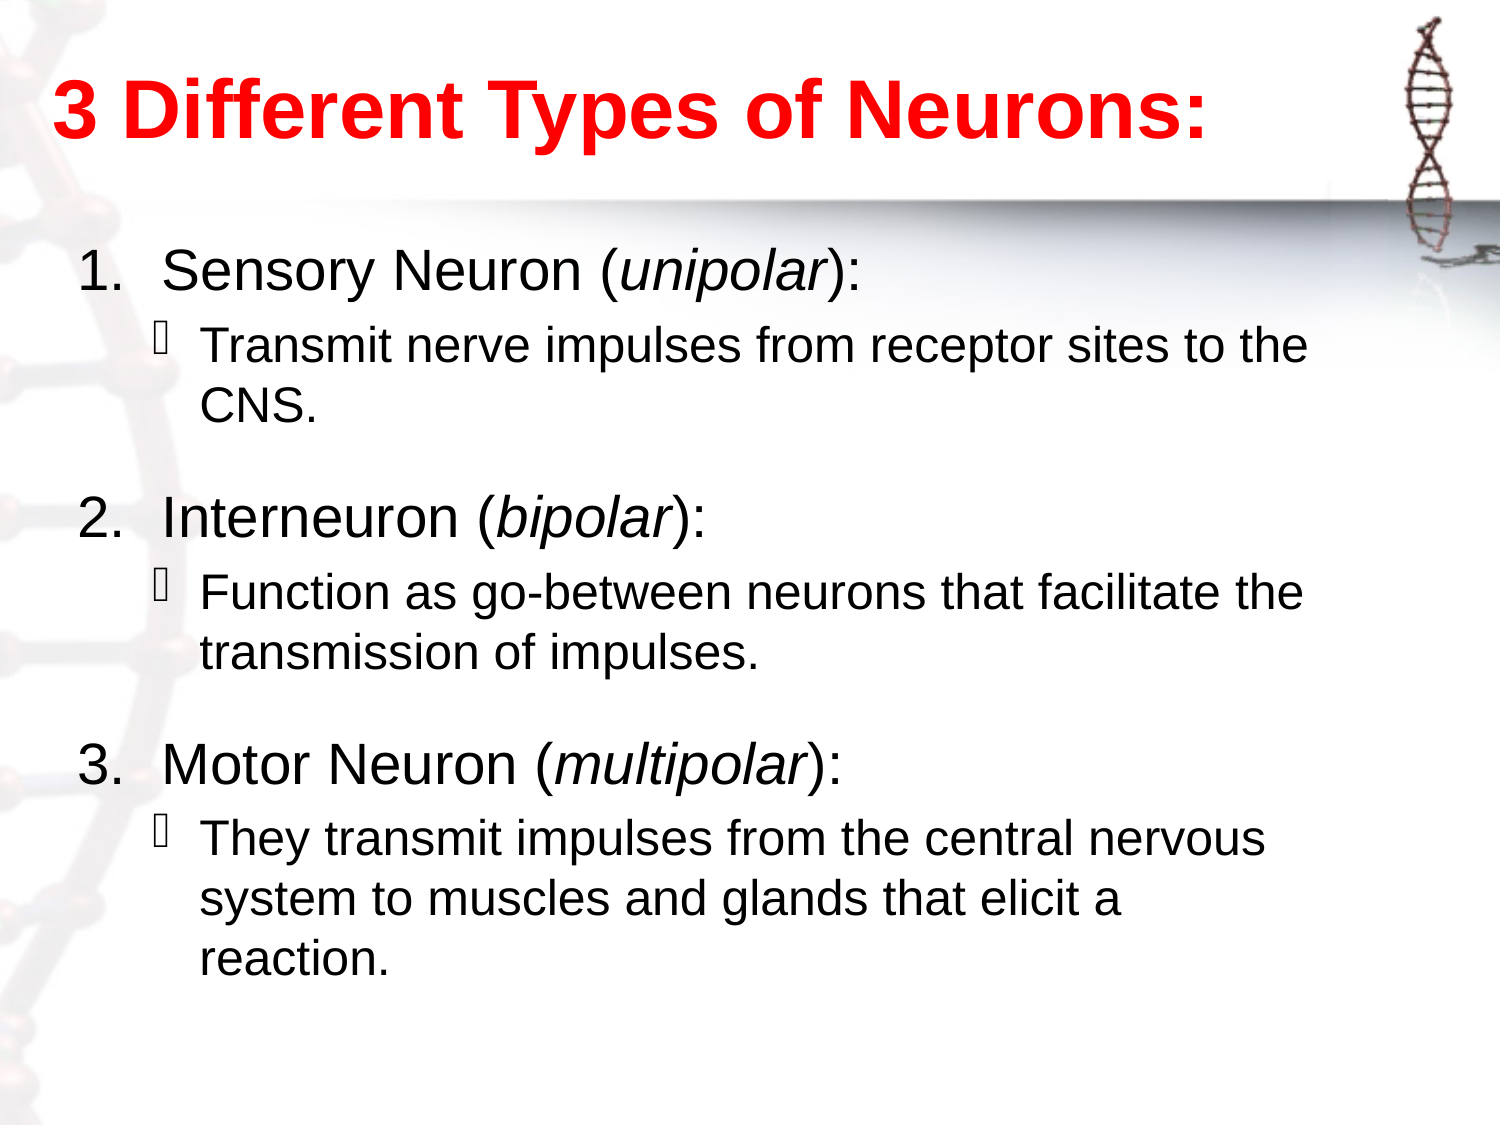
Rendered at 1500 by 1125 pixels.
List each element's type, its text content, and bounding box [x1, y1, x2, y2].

title 3 Different Types of Neurons: [37, 27, 1381, 182]
list Sensory Neuron (unipolar): Transmit nerve impulses from receptor sites to the CNS. Interneuron (bipolar): Function as go-between neurons that facilitate the transmission of impulses. Motor Neuron (multipolar): They transmit impulses from the central nervous system to muscles and glands that elicit a reaction. [62, 224, 1325, 1075]
picture [0, 0, 1500, 1125]
